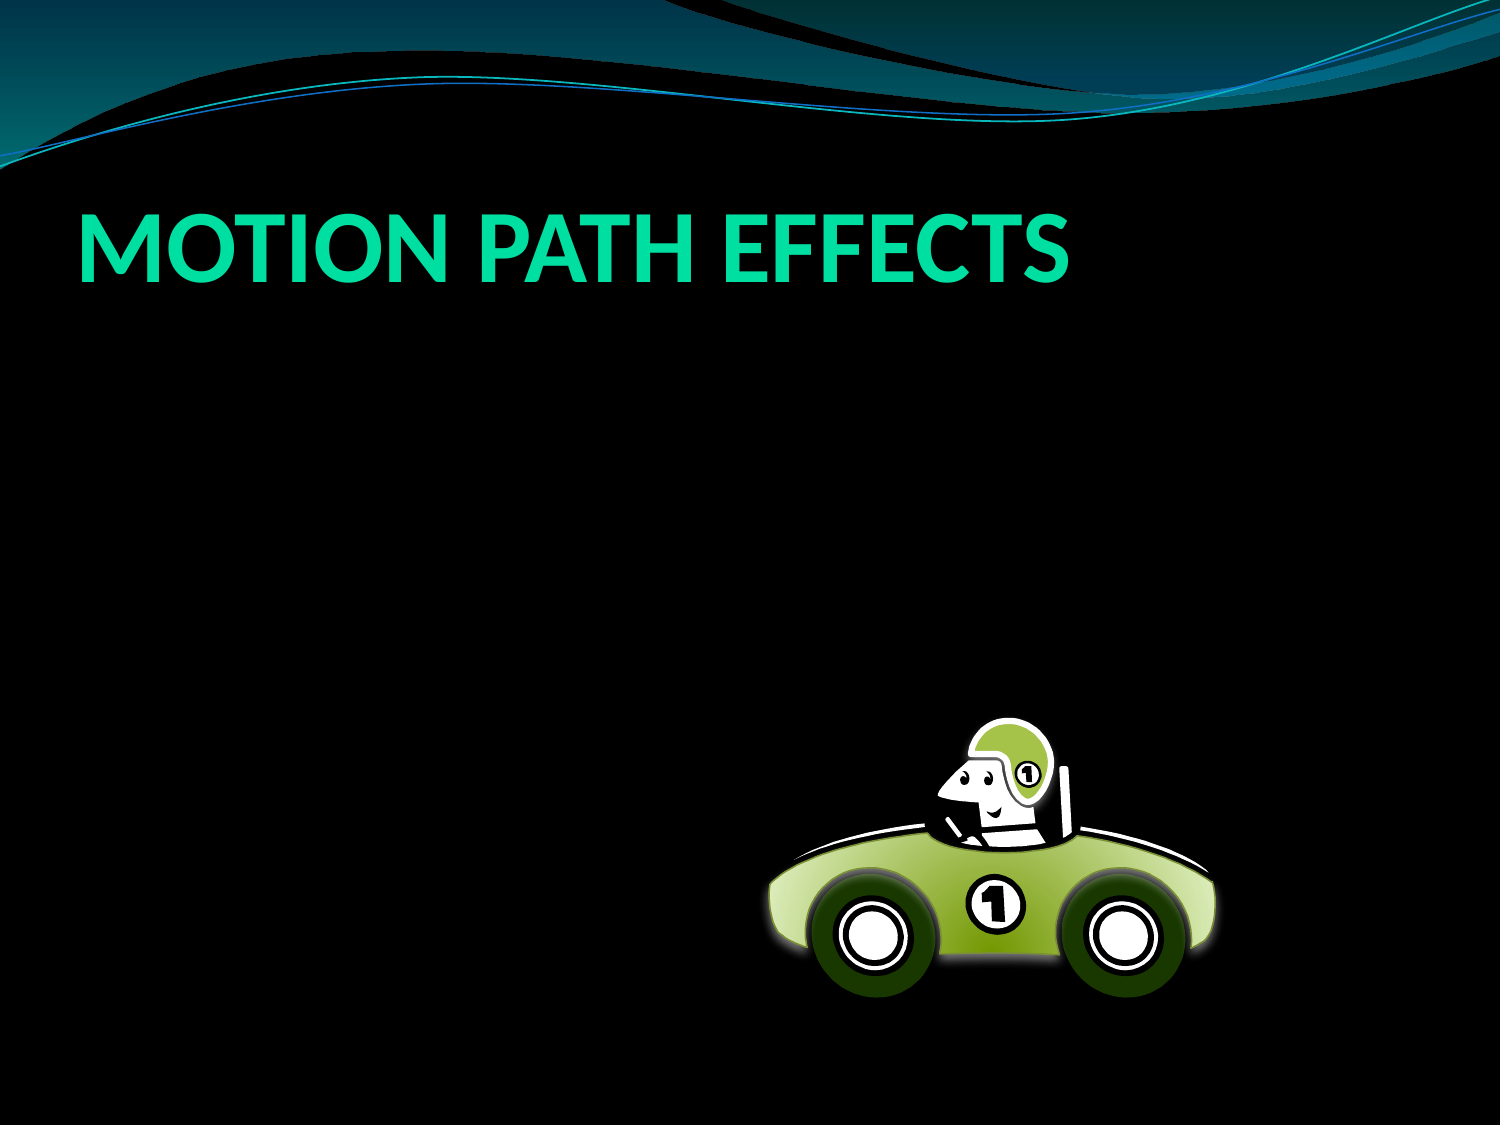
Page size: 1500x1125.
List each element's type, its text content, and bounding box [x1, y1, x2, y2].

title Motion Path Effects [75, 115, 1438, 303]
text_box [761, 714, 1222, 1004]
